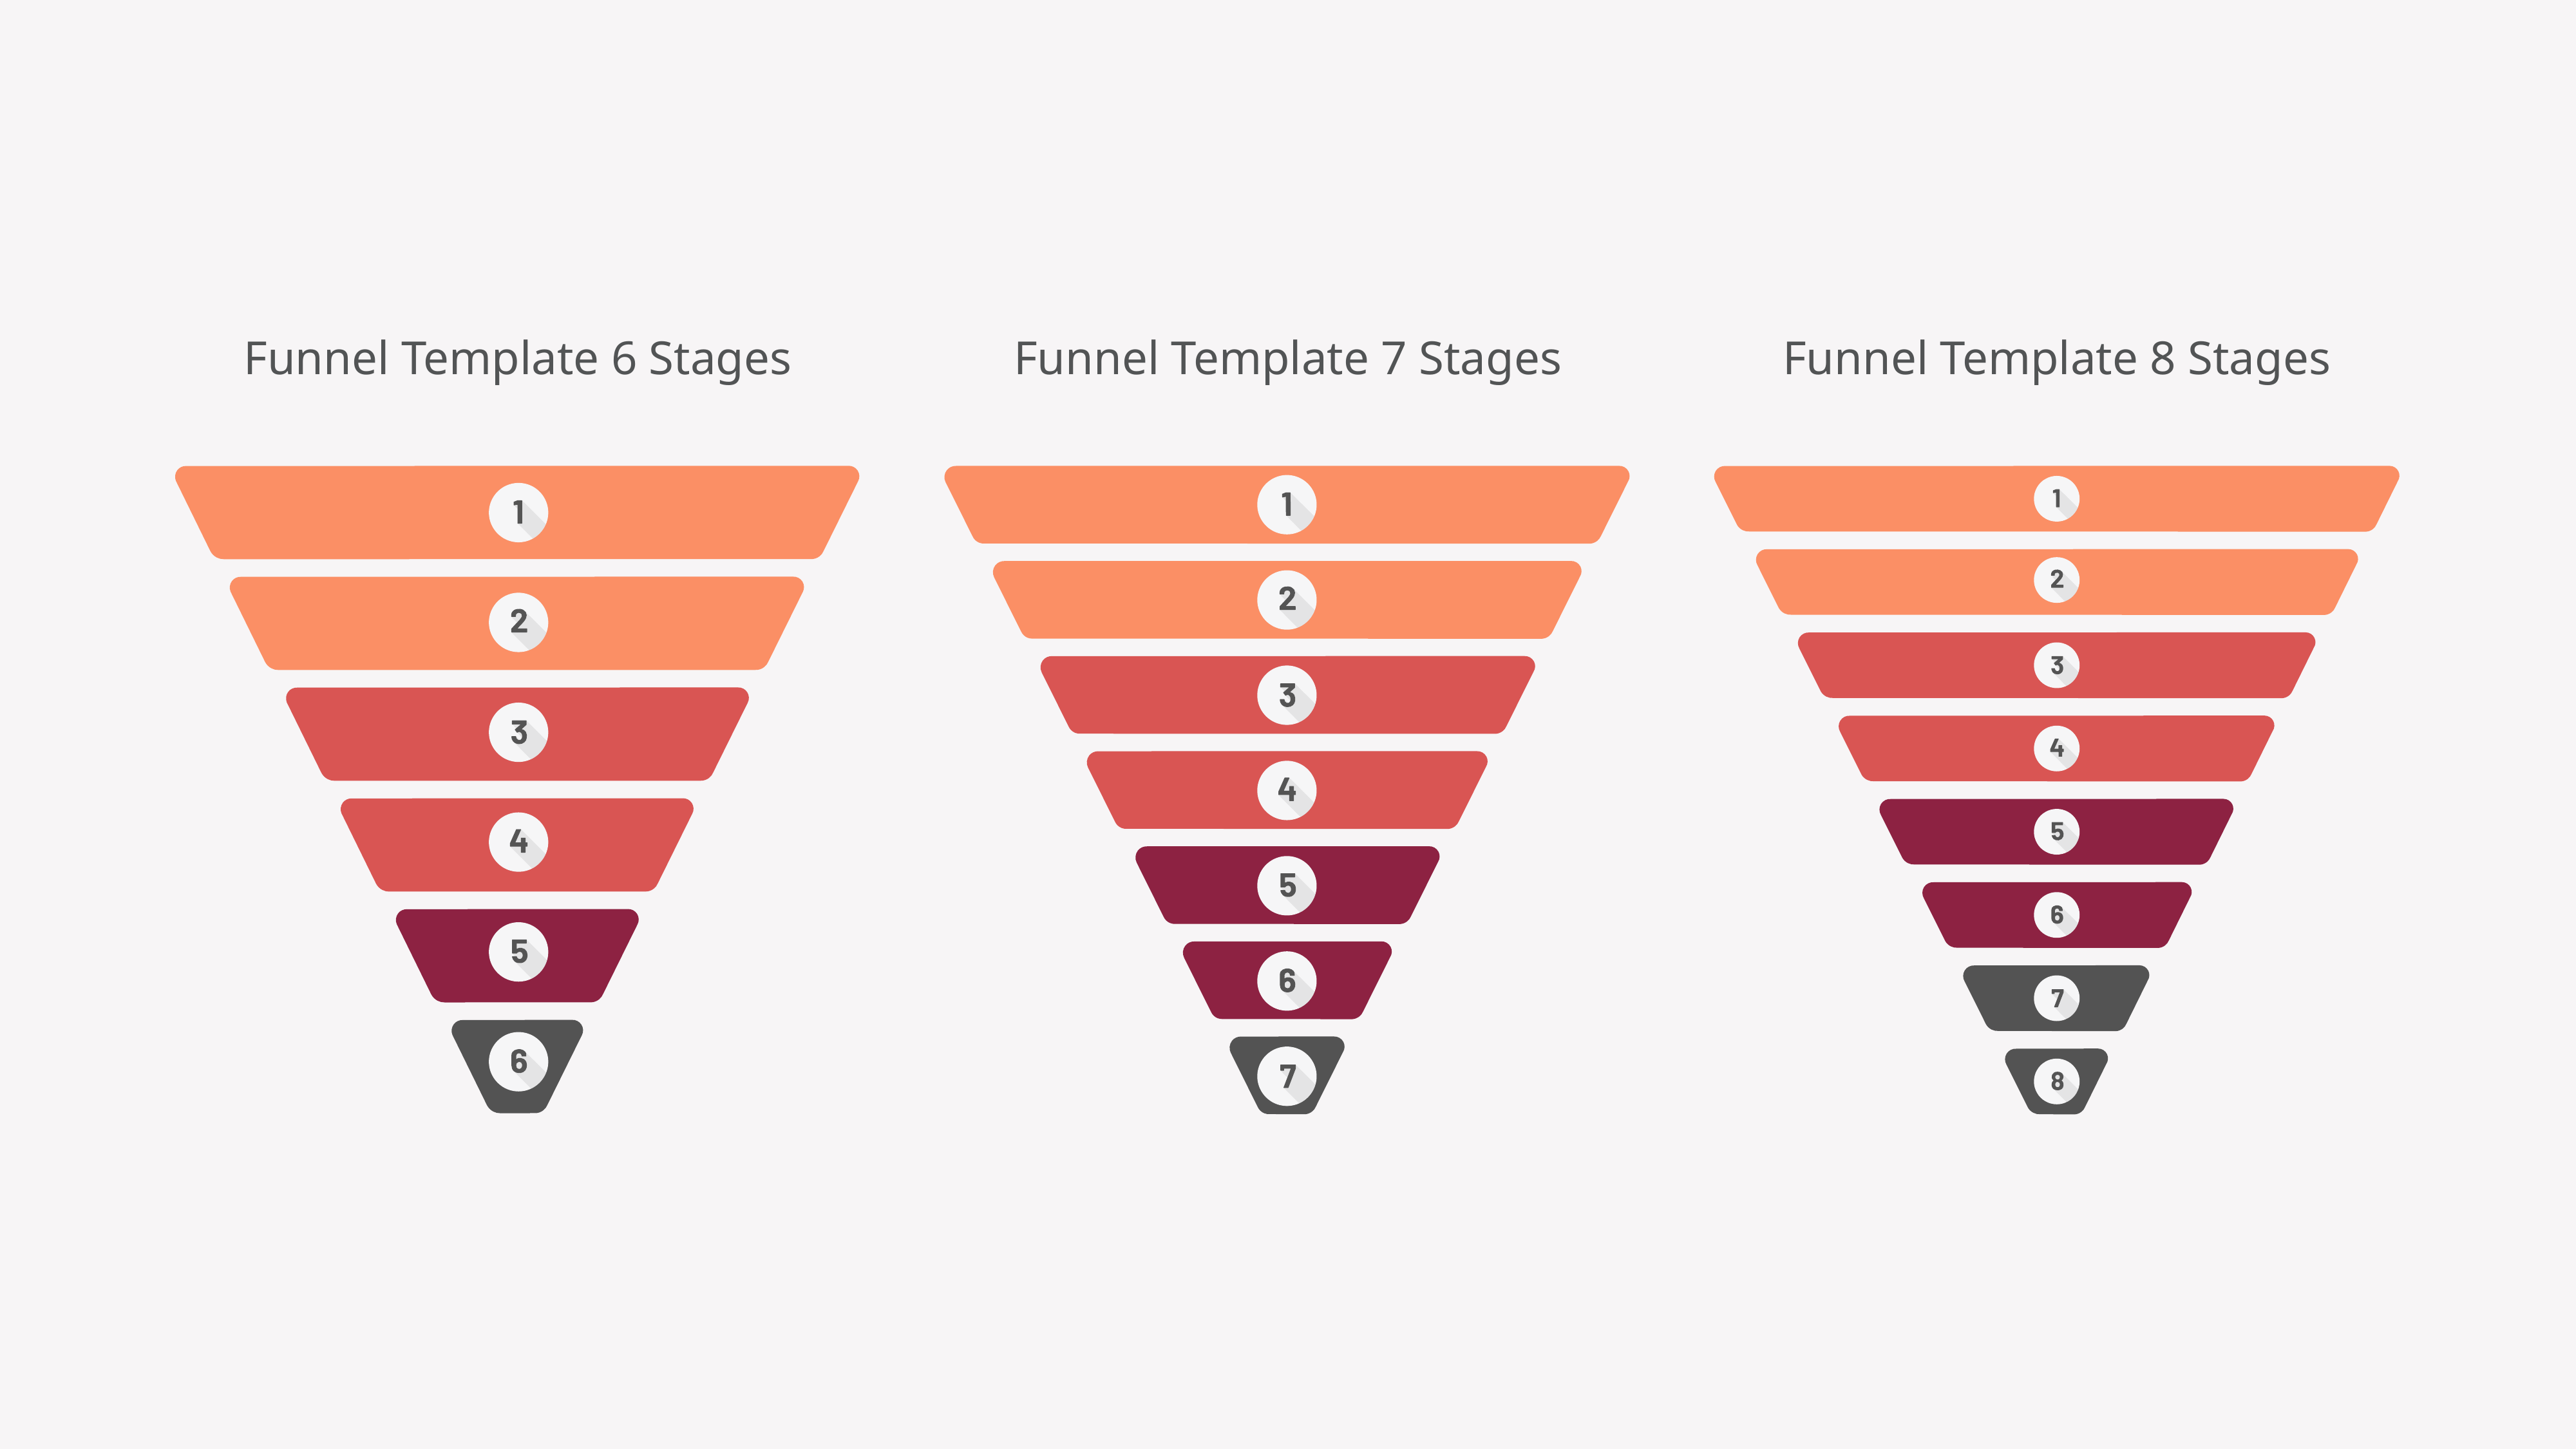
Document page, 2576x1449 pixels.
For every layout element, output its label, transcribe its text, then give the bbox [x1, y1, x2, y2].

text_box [175, 466, 860, 1113]
text_box Funnel Template 7 Stages [939, 323, 1637, 389]
text_box Funnel Template 6 Stages [169, 323, 867, 389]
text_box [1714, 466, 2400, 1115]
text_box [944, 466, 1630, 1115]
text_box Funnel Template 8 Stages [1707, 323, 2406, 389]
